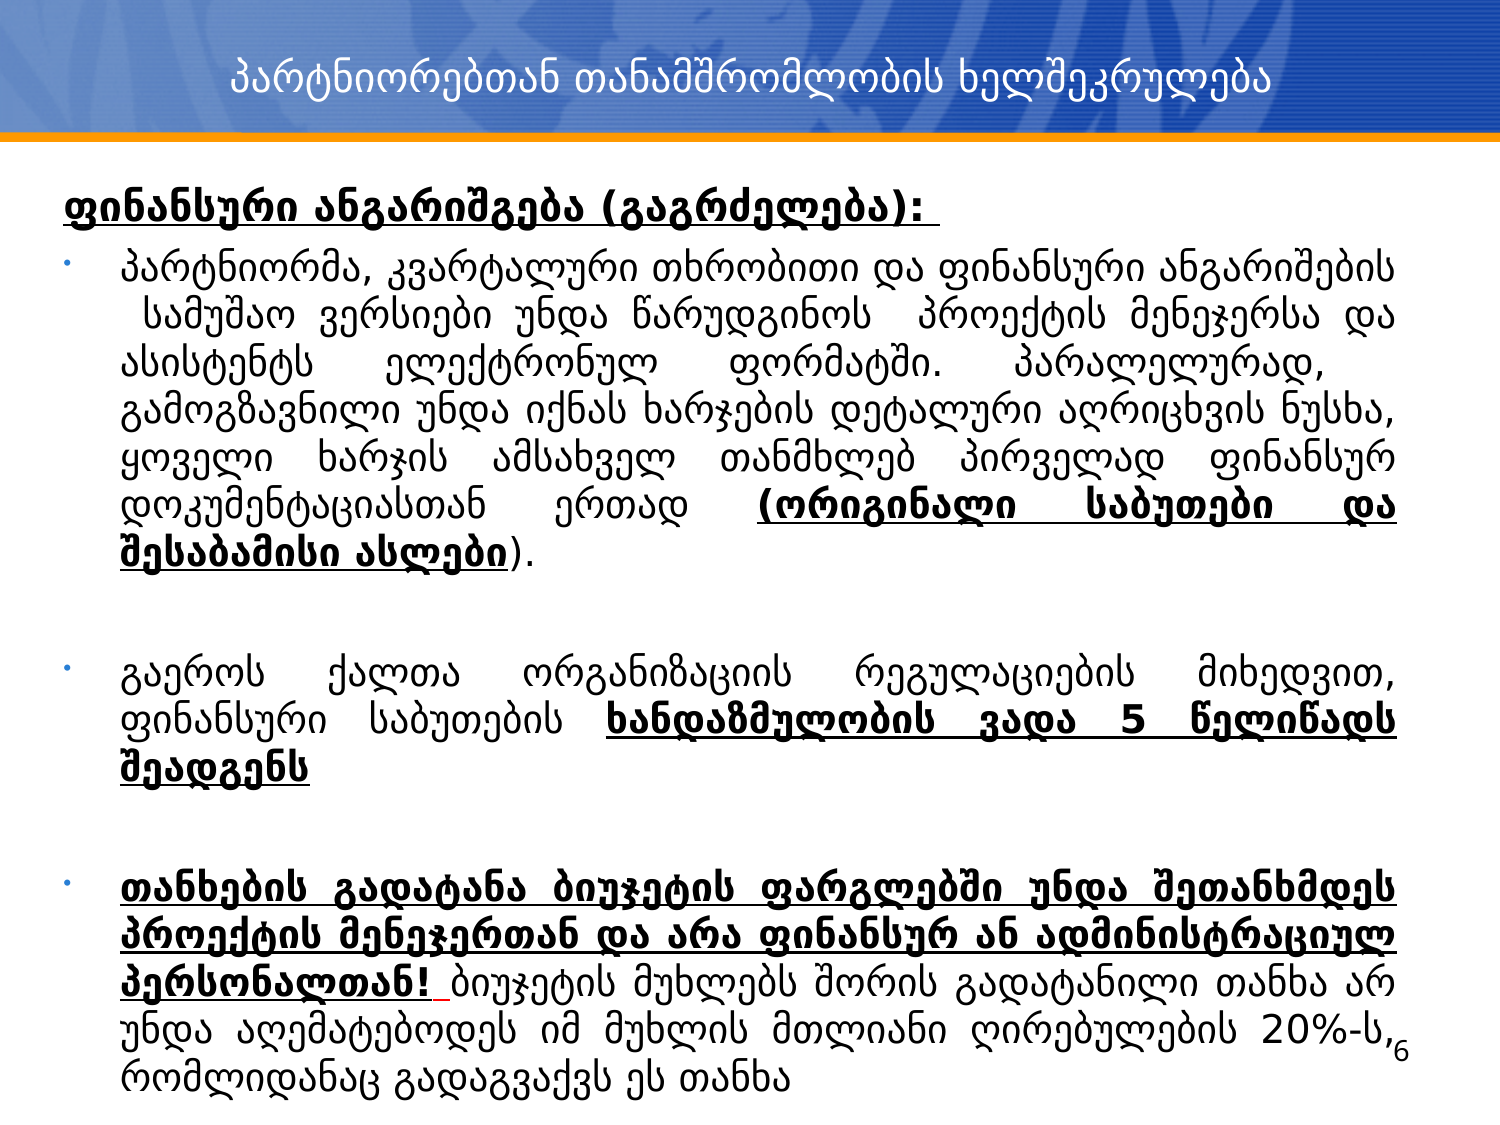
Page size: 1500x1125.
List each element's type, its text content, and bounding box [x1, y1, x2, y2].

slide_number 6 [1074, 1024, 1426, 1103]
title პარტნიორებთან თანამშრომლობის ხელშეკრულება [12, 12, 1491, 140]
picture [0, 0, 1500, 132]
list ფინანსური ანგარიშგება (გაგრძელება): პარტნიორმა, კვარტალური თხრობითი და ფინანსური ანგარიშების სამუშაო ვერსიები უნდა წარუდგინოს პროექტის მენეჯერსა და ასისტენტს ელექტრონულ ფორმატში. პარალელურად, გამოგზავნილი უნდა იქნას ხარჯების დეტალური აღრიცხვის ნუსხა, ყოველი ხარჯის ამსახველ თანმხლებ პირველად ფინანსურ დოკუმენტაციასთან ერთად (ორიგინალი საბუთები და შესაბამისი ასლები). გაეროს ქალთა ორგანიზაციის რეგულაციების მიხედვით, ფინანსური საბუთების ხანდაზმულობის ვადა 5 წელიწადს შეადგენს თანხების გადატანა ბიუჯეტის ფარგლებში უნდა შეთანხმდეს პროექტის მენეჯერთან და არა ფინანსურ ან ადმინისტრაციულ პერსონალთან! ბიუჯეტის მუხლებს შორის გადატანილი თანხა არ უნდა აღემატებოდეს იმ მუხლის მთლიანი ღირებულების 20%-ს, რომლიდანაც გადაგვაქვს ეს თანხა [48, 171, 1413, 1071]
